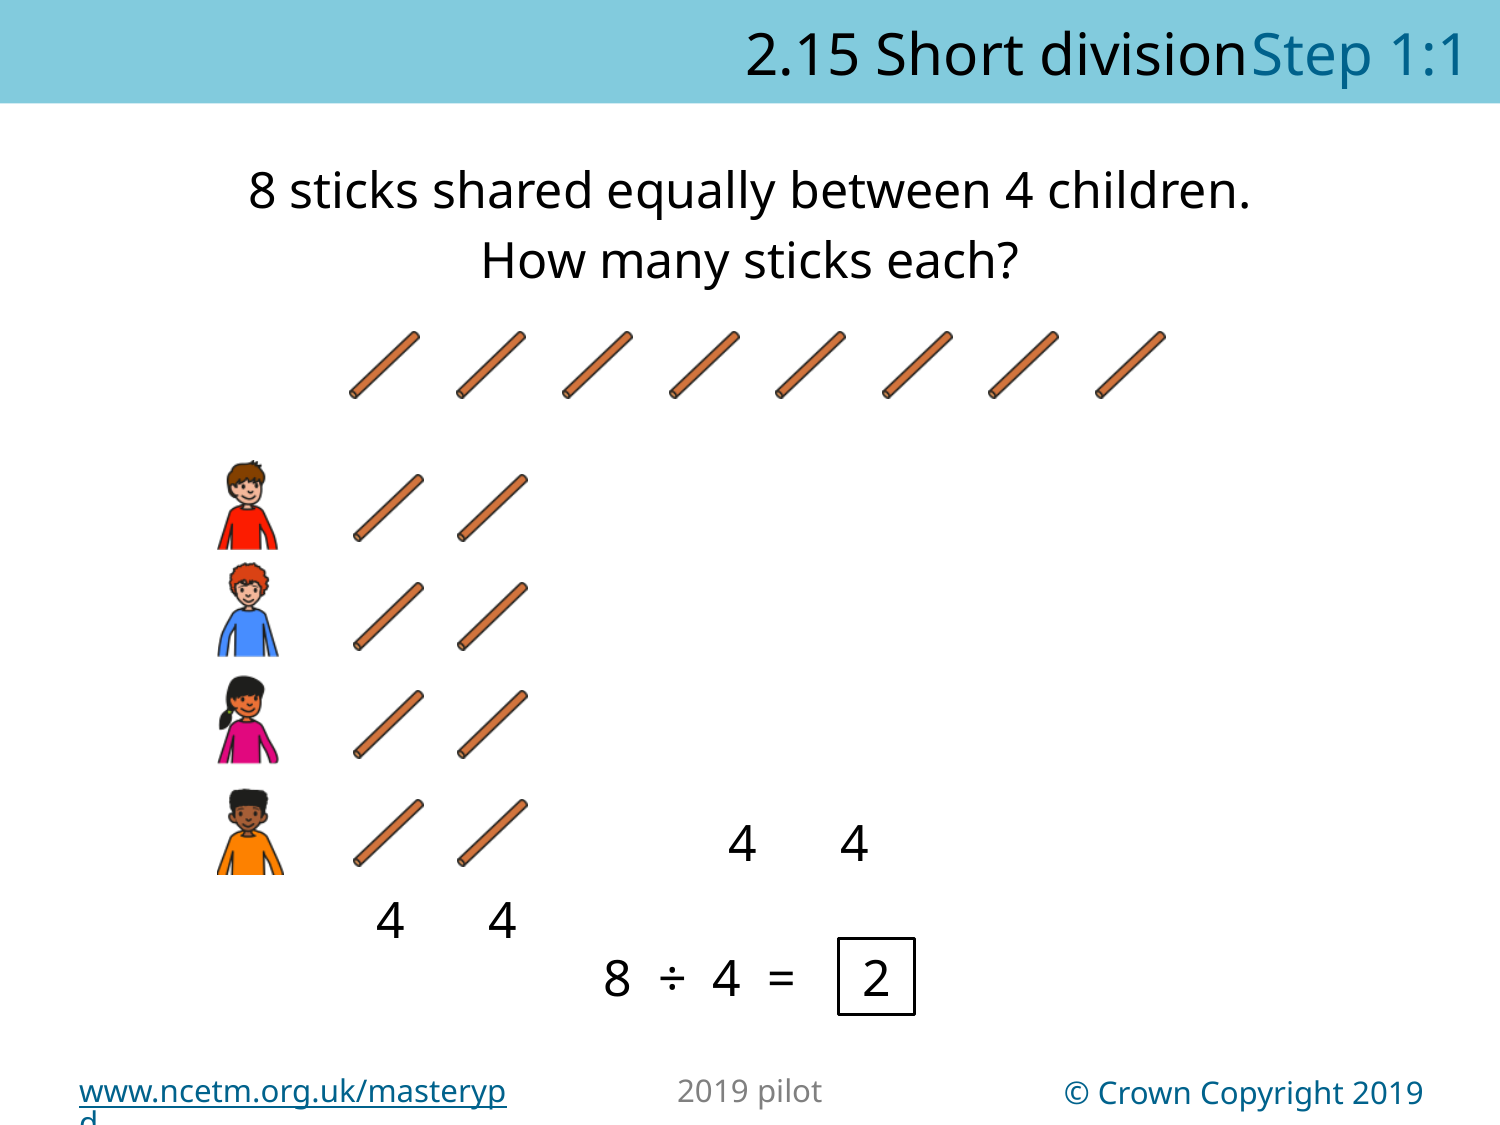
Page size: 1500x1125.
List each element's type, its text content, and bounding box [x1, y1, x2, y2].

text_box 8 sticks shared equally between 4 children. How many sticks each? [233, 150, 1267, 296]
text_box 4 [825, 804, 884, 879]
text_box 2 [847, 938, 906, 1014]
picture [1095, 331, 1166, 400]
text_box 4 [473, 881, 532, 957]
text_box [353, 474, 424, 867]
picture [882, 331, 953, 400]
picture [349, 331, 420, 400]
text_box 4 [362, 881, 420, 957]
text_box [457, 474, 528, 867]
text_box 4 [713, 804, 772, 879]
picture [775, 331, 846, 400]
picture [988, 331, 1060, 400]
picture [668, 331, 740, 400]
text_box 8 ÷ 4 = [588, 938, 811, 1014]
text_box [838, 938, 915, 1015]
picture [217, 460, 284, 875]
picture [562, 331, 633, 400]
list 2.15 Short division Step 1:1 [0, 0, 1500, 104]
picture [455, 331, 527, 400]
